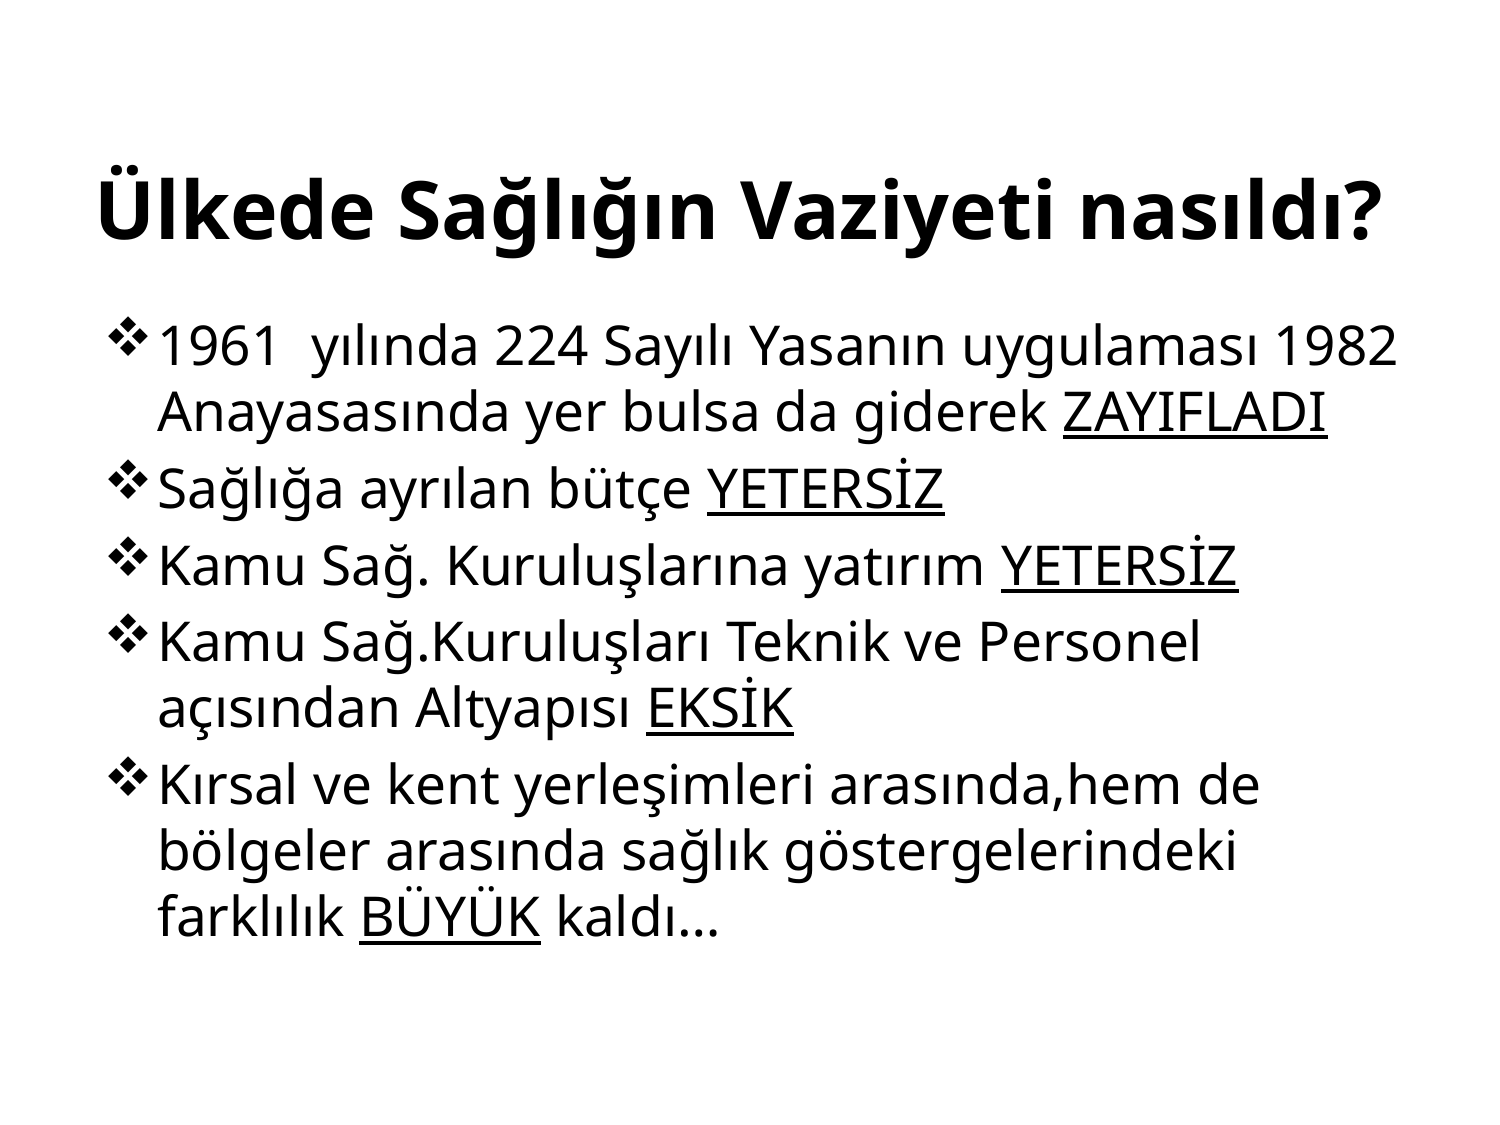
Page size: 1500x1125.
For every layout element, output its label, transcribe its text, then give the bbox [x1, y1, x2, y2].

title Ülkede Sağlığın Vaziyeti nasıldı? [64, 113, 1415, 302]
list 1961 yılında 224 Sayılı Yasanın uygulaması 1982 Anayasasında yer bulsa da giderek ZAYIFLADI Sağlığa ayrılan bütçe YETERSİZ Kamu Sağ. Kuruluşlarına yatırım YETERSİZ Kamu Sağ.Kuruluşları Teknik ve Personel açısından Altyapısı EKSİK Kırsal ve kent yerleşimleri arasında,hem de bölgeler arasında sağlık göstergelerindeki farklılık BÜYÜK kaldı… [88, 302, 1439, 1000]
